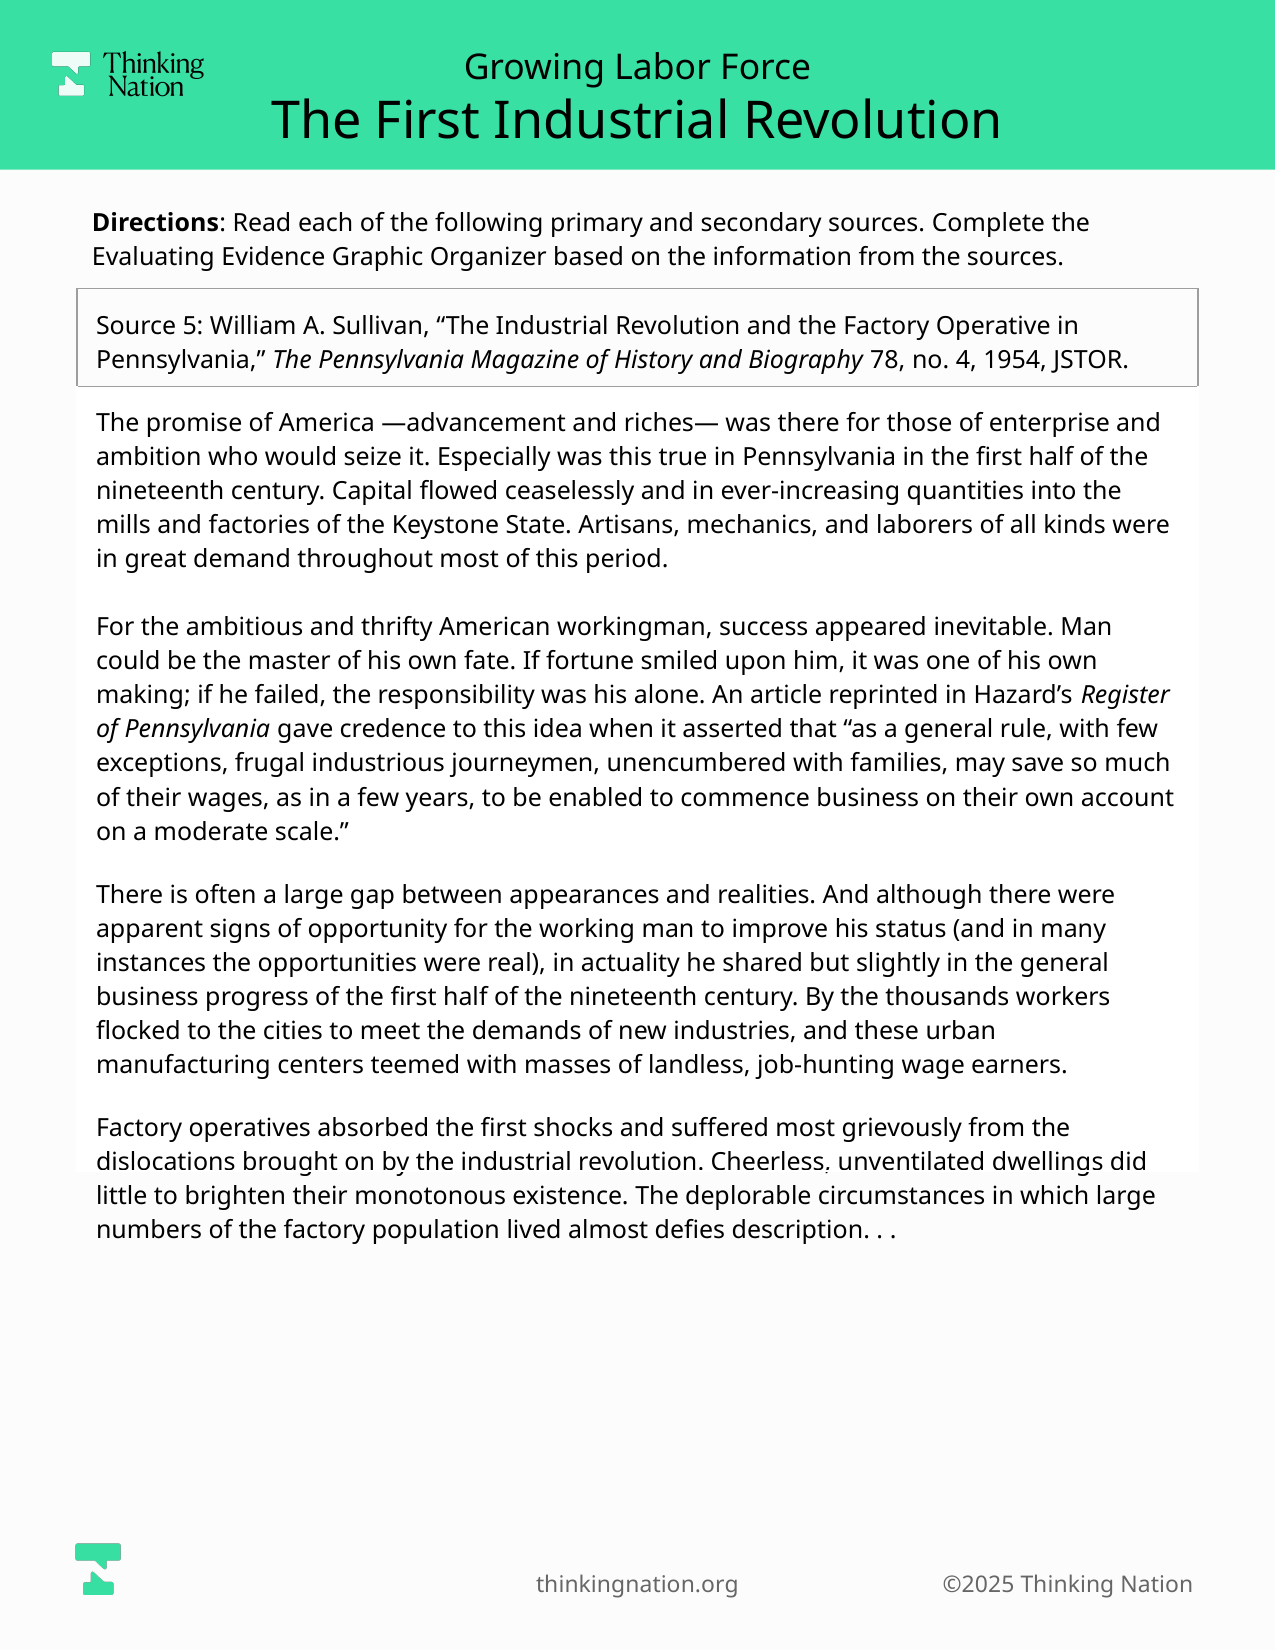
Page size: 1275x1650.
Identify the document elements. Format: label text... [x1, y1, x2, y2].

table_header Source 5: William A. Sullivan, “The Industrial Revolution and the Factory Operative in Pennsylvania,” The Pennsylvania Magazine of History and Biography 78, no. 4, 1954, JSTOR. [78, 289, 1197, 386]
text_box thinkingnation.org [486, 1553, 789, 1605]
picture [35, 37, 210, 110]
text_box ©2025 Thinking Nation [907, 1553, 1210, 1605]
table_cell The promise of America —advancement and riches— was there for those of enterprise and ambition who would seize it. Especially was this true in Pennsylvania in the first half of the nineteenth century. Capital flowed ceaselessly and in ever-increasing quantities into the mills and factories of the Keystone State. Artisans, mechanics, and laborers of all kinds were in great demand throughout most of this period. For the ambitious and thrifty American workingman, success appeared inevitable. Man could be the master of his own fate. If fortune smiled upon him, it was one of his own making; if he failed, the responsibility was his alone. An article reprinted in Hazard’s Register of Pennsylvania gave credence to this idea when it asserted that “as a general rule, with few exceptions, frugal industrious journeymen, unencumbered with families, may save so much of their wages, as in a few years, to be enabled to commence business on their own account on a moderate scale.” There is often a large gap between appearances and realities. And although there were apparent signs of opportunity for the working man to improve his status (and in many instances the opportunities were real), in actuality he shared but slightly in the general business progress of the first half of the nineteenth century. By the thousands workers flocked to the cities to meet the demands of new industries, and these urban manufacturing centers teemed with masses of landless, job-hunting wage earners. Factory operatives absorbed the first shocks and suffered most grievously from the dislocations brought on by the industrial revolution. Cheerless, unventilated dwellings did little to brighten their monotonous existence. The deplorable circumstances in which large numbers of the factory population lived almost defies description. . . [78, 387, 1197, 1170]
picture [62, 1533, 134, 1605]
text_box Directions: Read each of the following primary and secondary sources. Complete the Evaluating Evidence Graphic Organizer based on the information from the sources. [76, 186, 1198, 286]
text_box Growing Labor Force The First Industrial Revolution [0, 0, 1275, 170]
